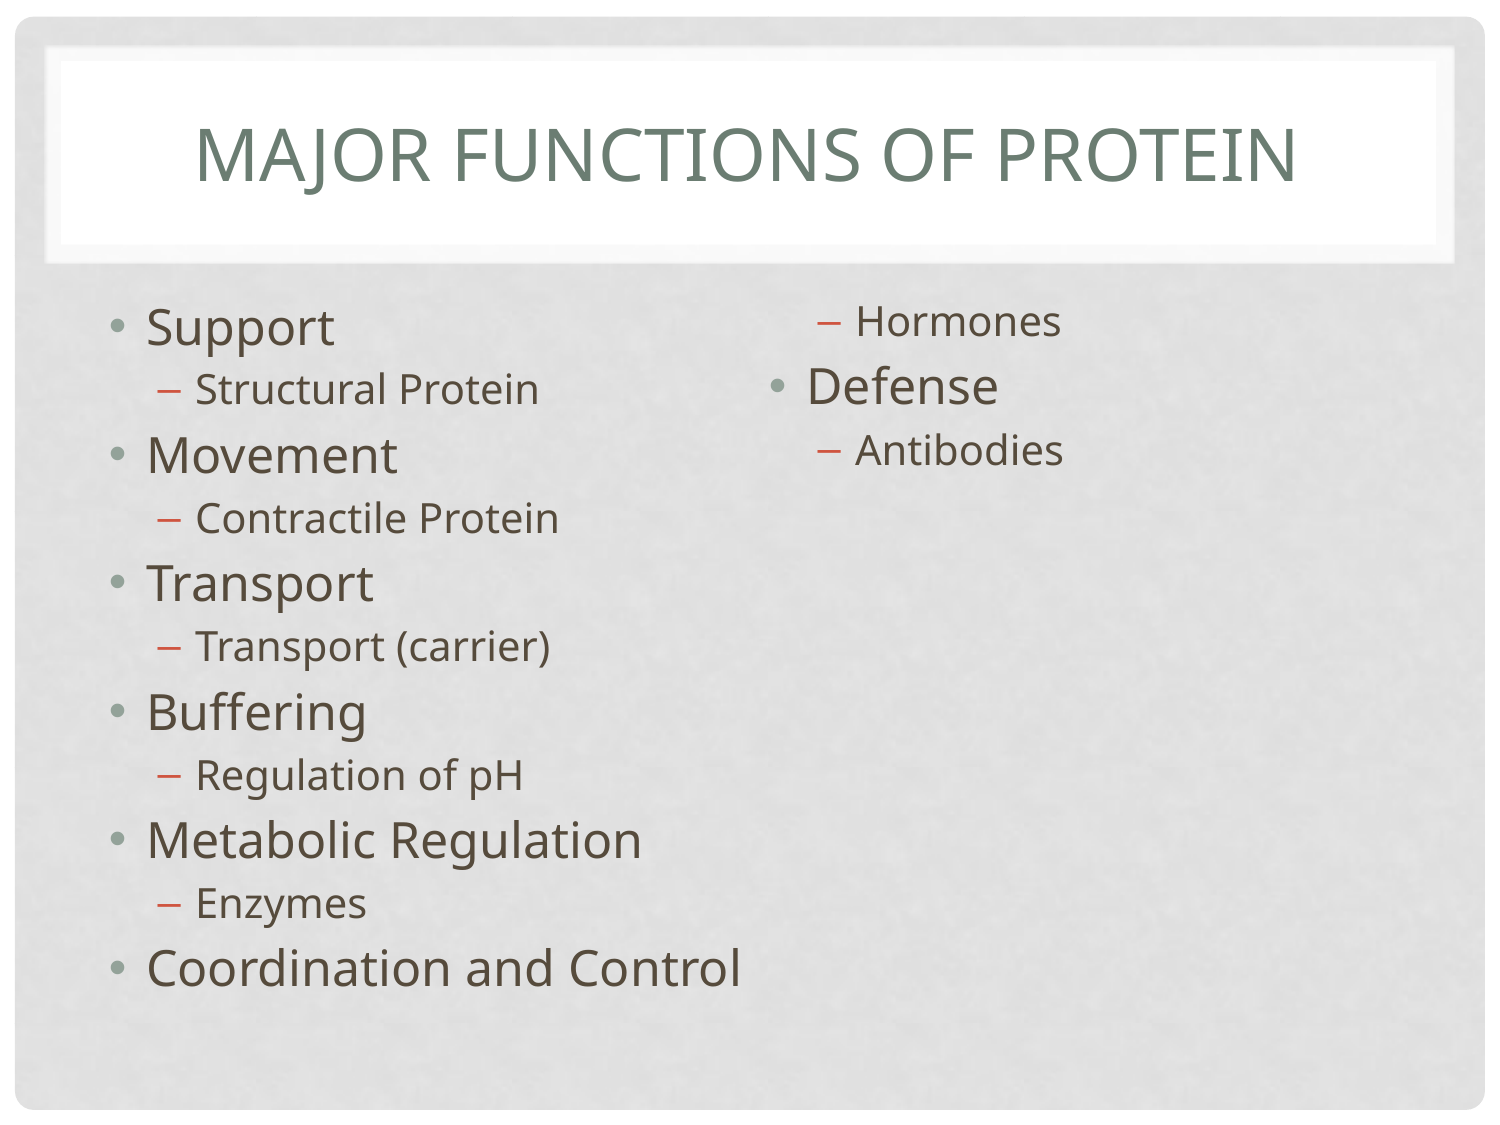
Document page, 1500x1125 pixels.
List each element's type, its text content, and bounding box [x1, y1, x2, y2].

list Support Structural Protein Movement Contractile Protein Transport Transport (carrier) Buffering Regulation of pH Metabolic Regulation Enzymes Coordination and Control Hormones Defense Antibodies [75, 287, 1425, 1005]
title Major Functions of Protein [69, 66, 1425, 238]
